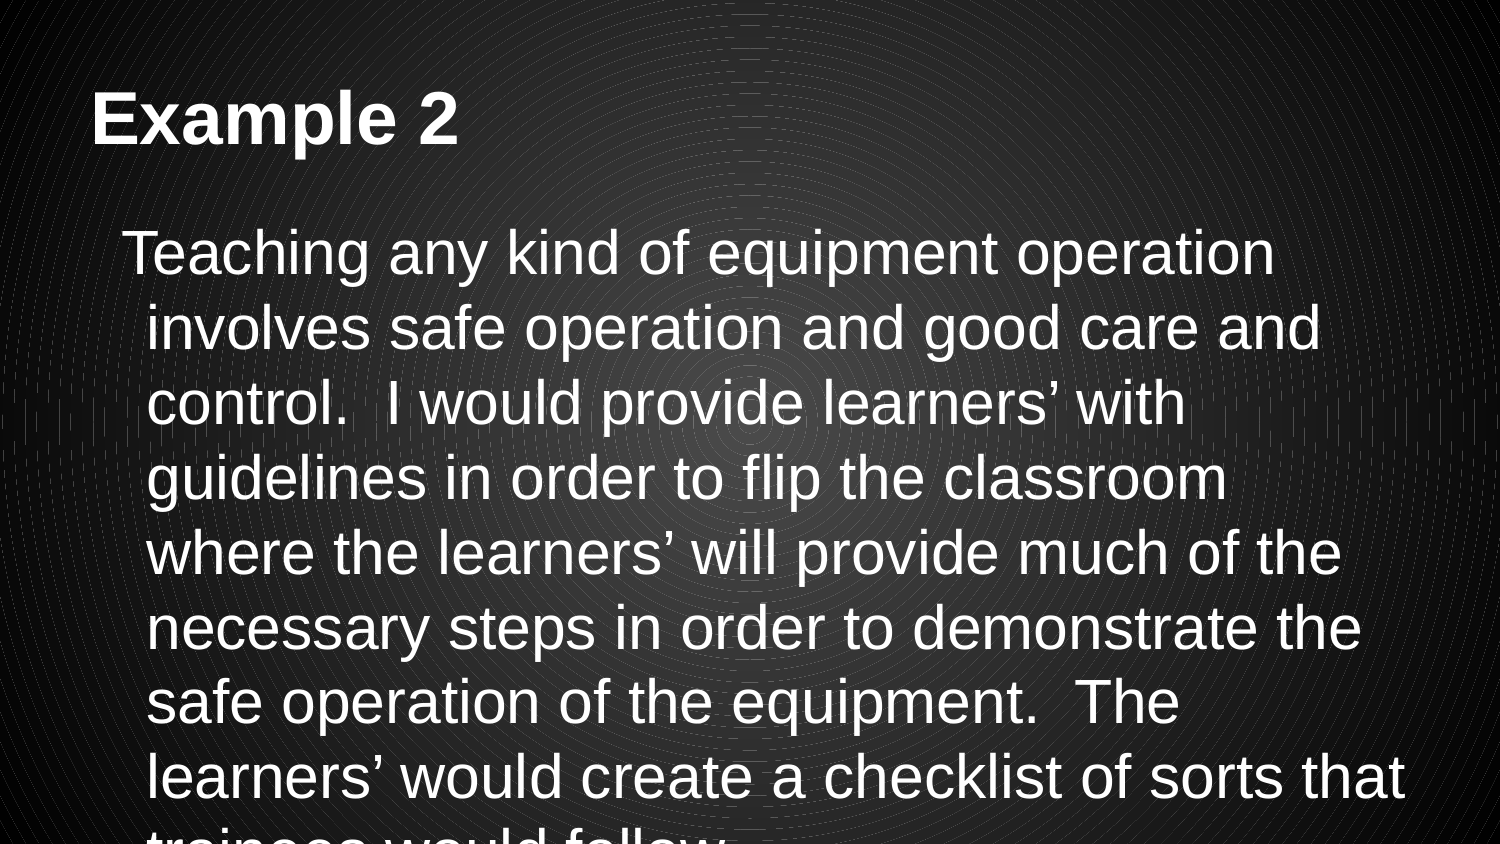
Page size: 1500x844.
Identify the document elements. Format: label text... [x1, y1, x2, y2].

title Example 2 [75, 33, 1425, 175]
list Teaching any kind of equipment operation involves safe operation and good care and control. I would provide learners’ with guidelines in order to flip the classroom where the learners’ will provide much of the necessary steps in order to demonstrate the safe operation of the equipment. The learners’ would create a checklist of sorts that trainees would follow. [75, 196, 1425, 827]
